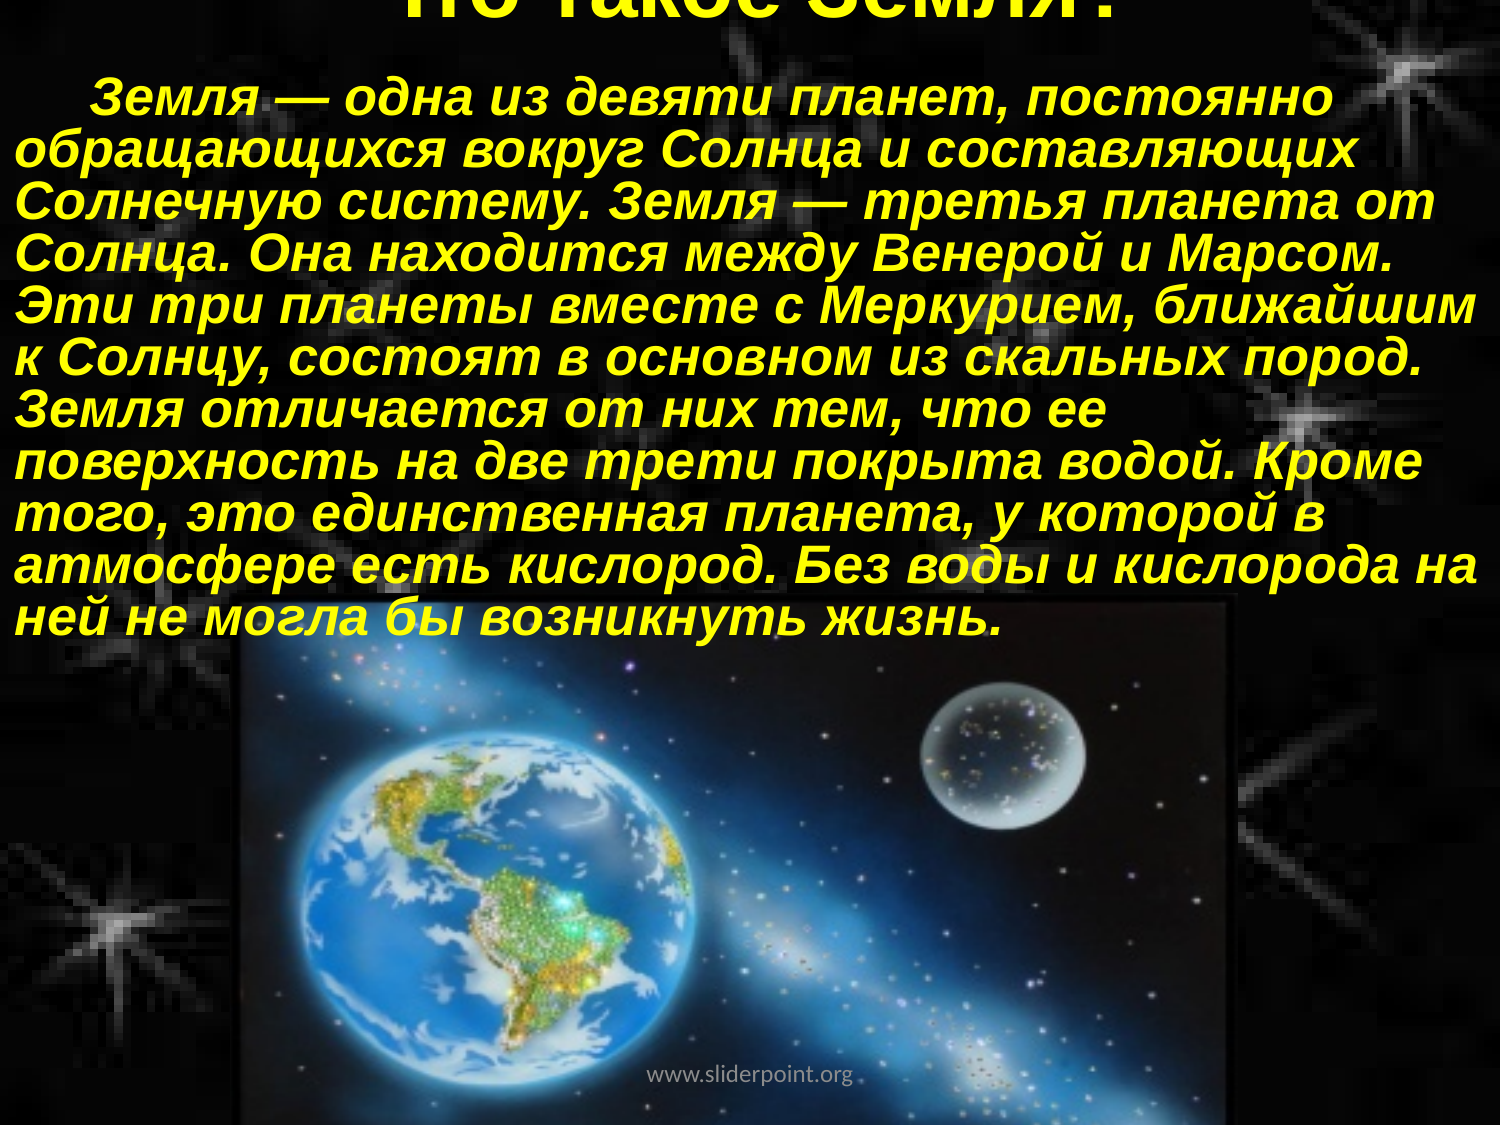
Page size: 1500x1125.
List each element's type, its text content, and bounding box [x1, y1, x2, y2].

picture [0, 593, 1500, 1125]
text_box Что такое Земля? Земля — одна из девяти планет, постоянно обращающихся вокруг Солнца и составляющих Солнечную систему. Земля — третья планета от Солнца. Она находится между Венерой и Марсом. Эти три планеты вместе с Меркурием, ближайшим к Солнцу, состоят в основном из скальных пород. Земля отличается от них тем, что ее поверхность на две трети покрыта водой. Кроме того, это единственная планета, у которой в атмосфере есть кислород. Без воды и кислорода на ней не могла бы возникнуть жизнь. [0, 0, 1500, 717]
